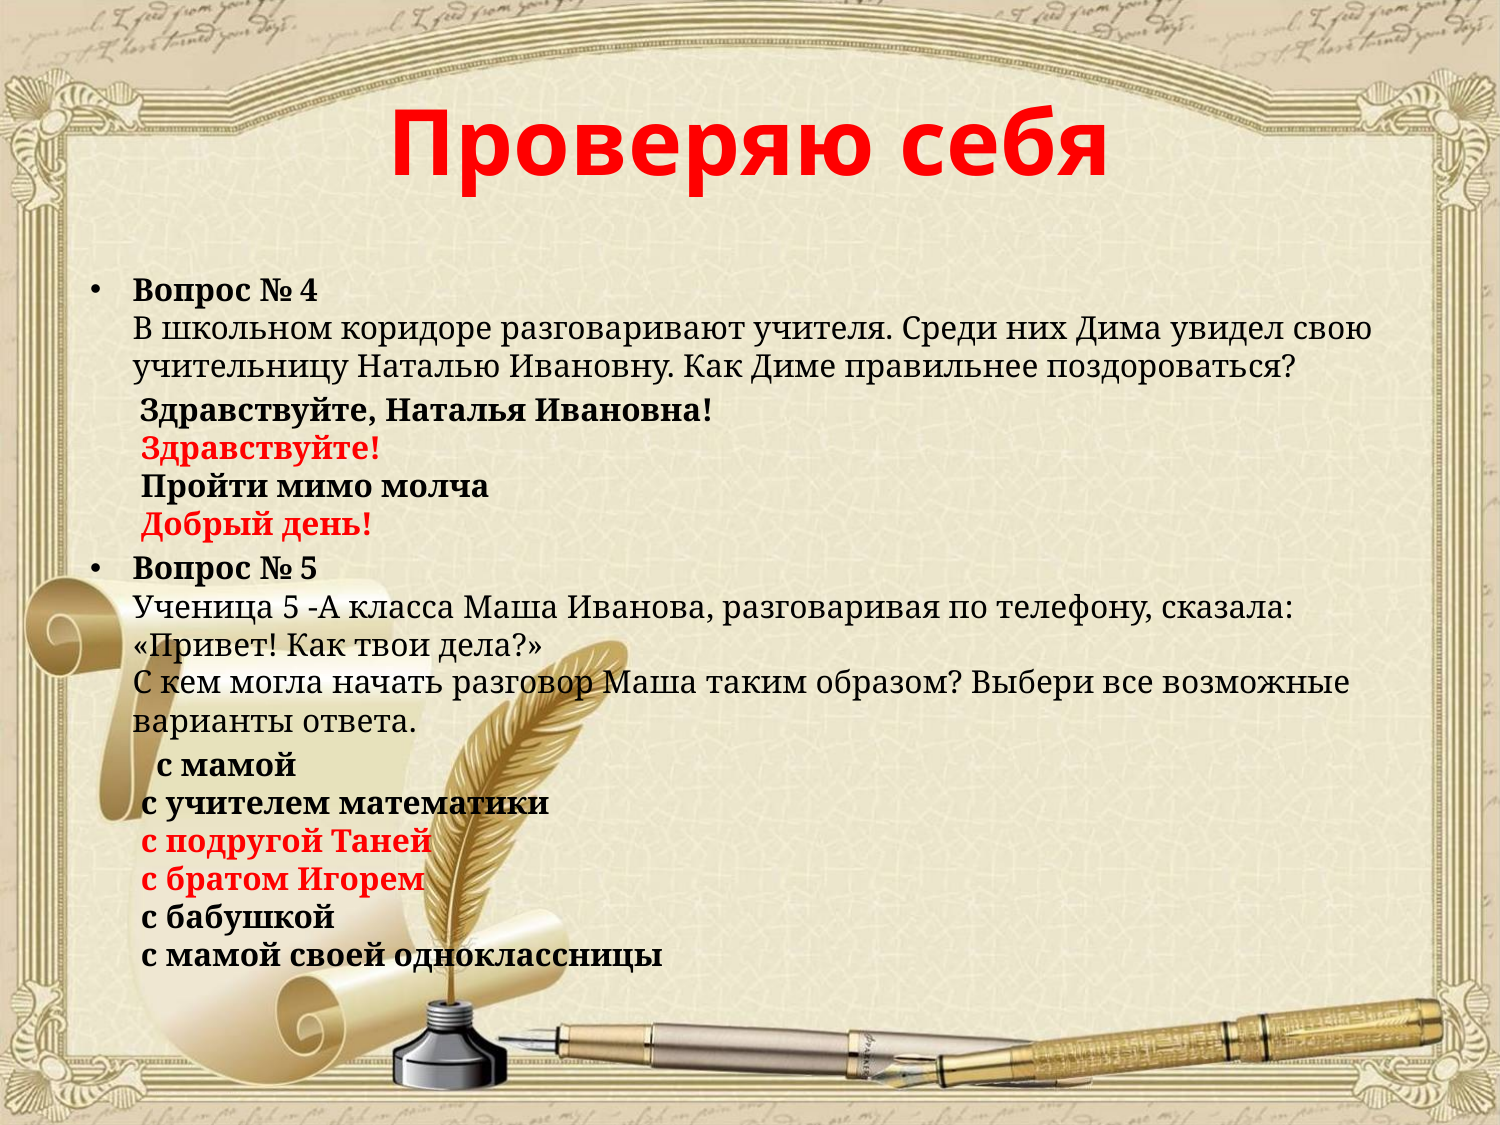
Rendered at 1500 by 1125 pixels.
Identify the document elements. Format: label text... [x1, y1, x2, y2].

picture [0, 0, 1500, 1125]
title Проверяю себя [75, 45, 1425, 233]
list Вопрос № 4 В школьном коридоре разговаривают учителя. Среди них Дима увидел свою учительницу Наталью Ивановну. Как Диме правильнее поздороваться? Здравствуйте, Наталья Ивановна! Здравствуйте! Пройти мимо молча Добрый день! Вопрос № 5 Ученица 5 -А класса Маша Иванова, разговаривая по телефону, сказала: «Привет! Как твои дела?» С кем могла начать разговор Маша таким образом? Выбери все возможные варианты ответа. с мамой с учителем математики с подругой Таней с братом Игорем с бабушкой с мамой своей одноклассницы [75, 262, 1425, 1005]
